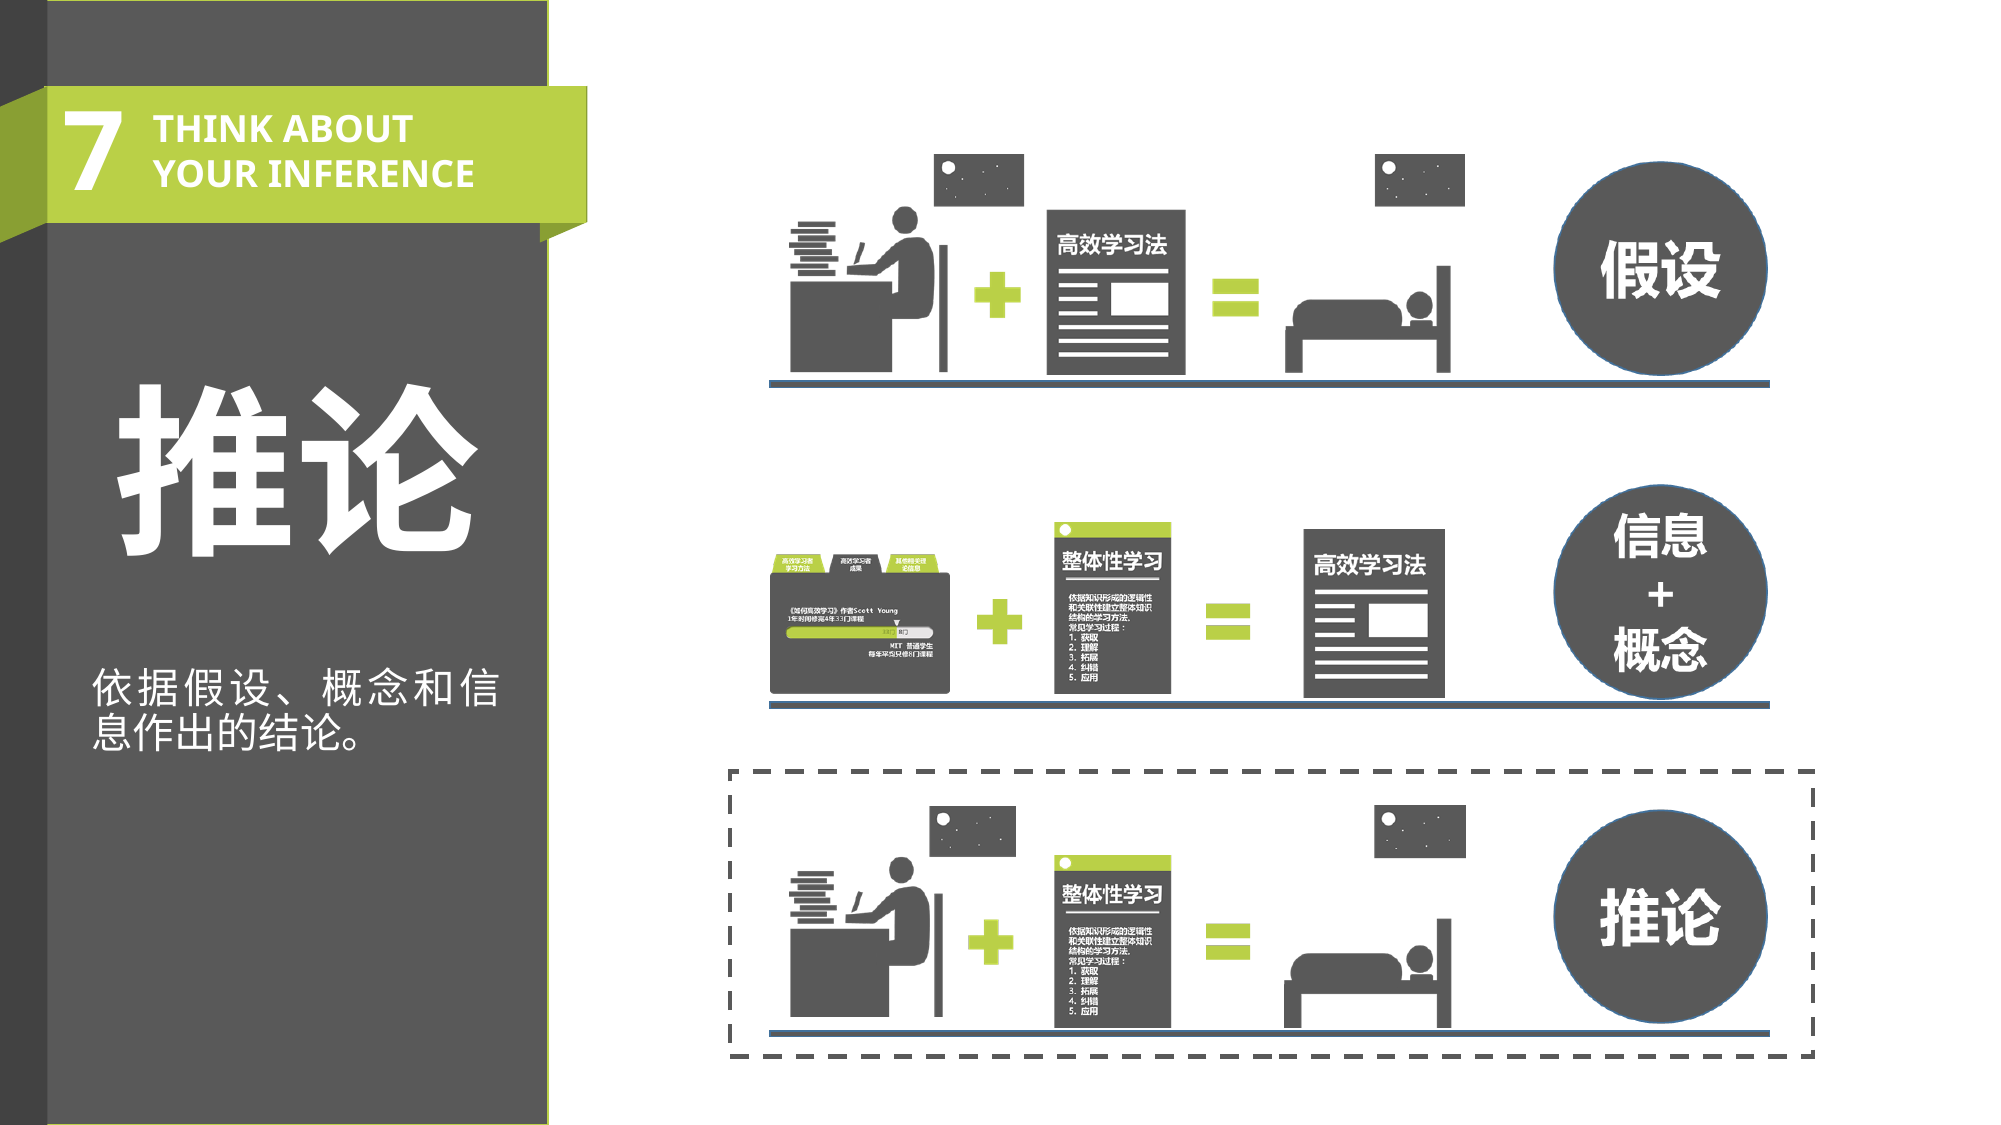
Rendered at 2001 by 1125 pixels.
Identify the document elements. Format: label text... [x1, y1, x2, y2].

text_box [769, 154, 1770, 1037]
title 7 [47, 87, 548, 222]
text_box THINK ABOUT YOUR INFERENCE [138, 97, 517, 203]
text_box [729, 770, 1814, 1057]
list 推论 依据假设、概念和信息作出的结论。 [76, 375, 517, 921]
